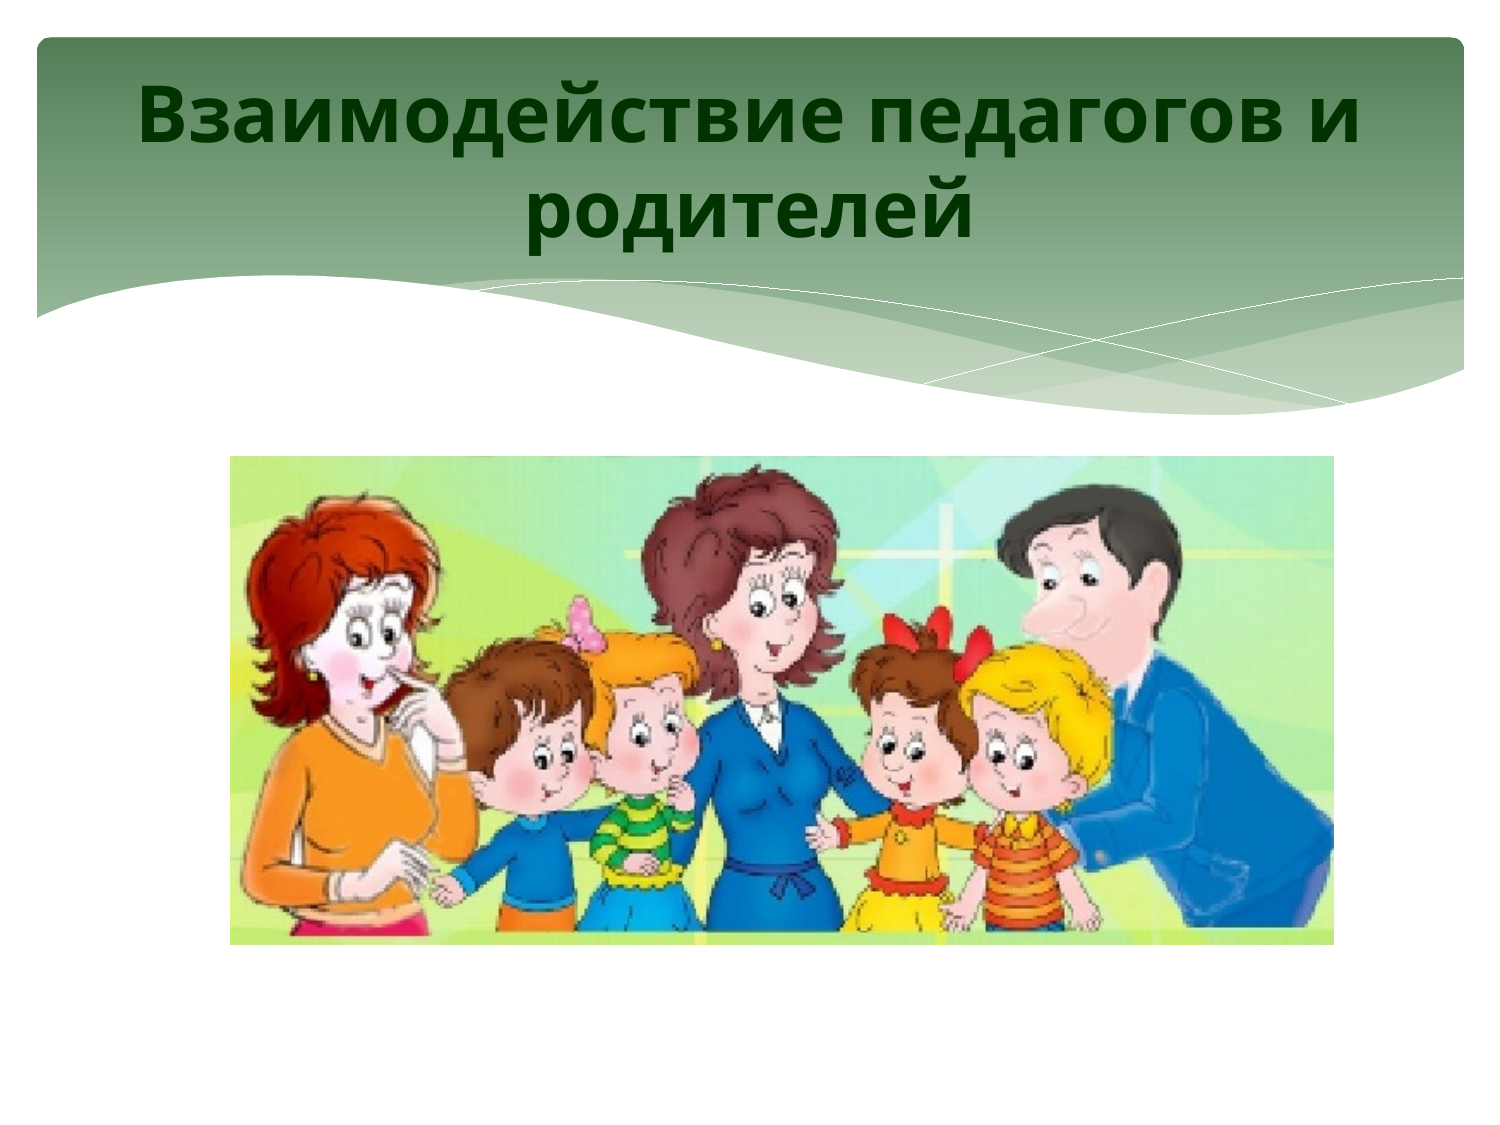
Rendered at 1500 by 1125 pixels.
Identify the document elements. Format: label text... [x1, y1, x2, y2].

title Взаимодействие педагогов и родителей [75, 55, 1425, 261]
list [229, 455, 1334, 945]
